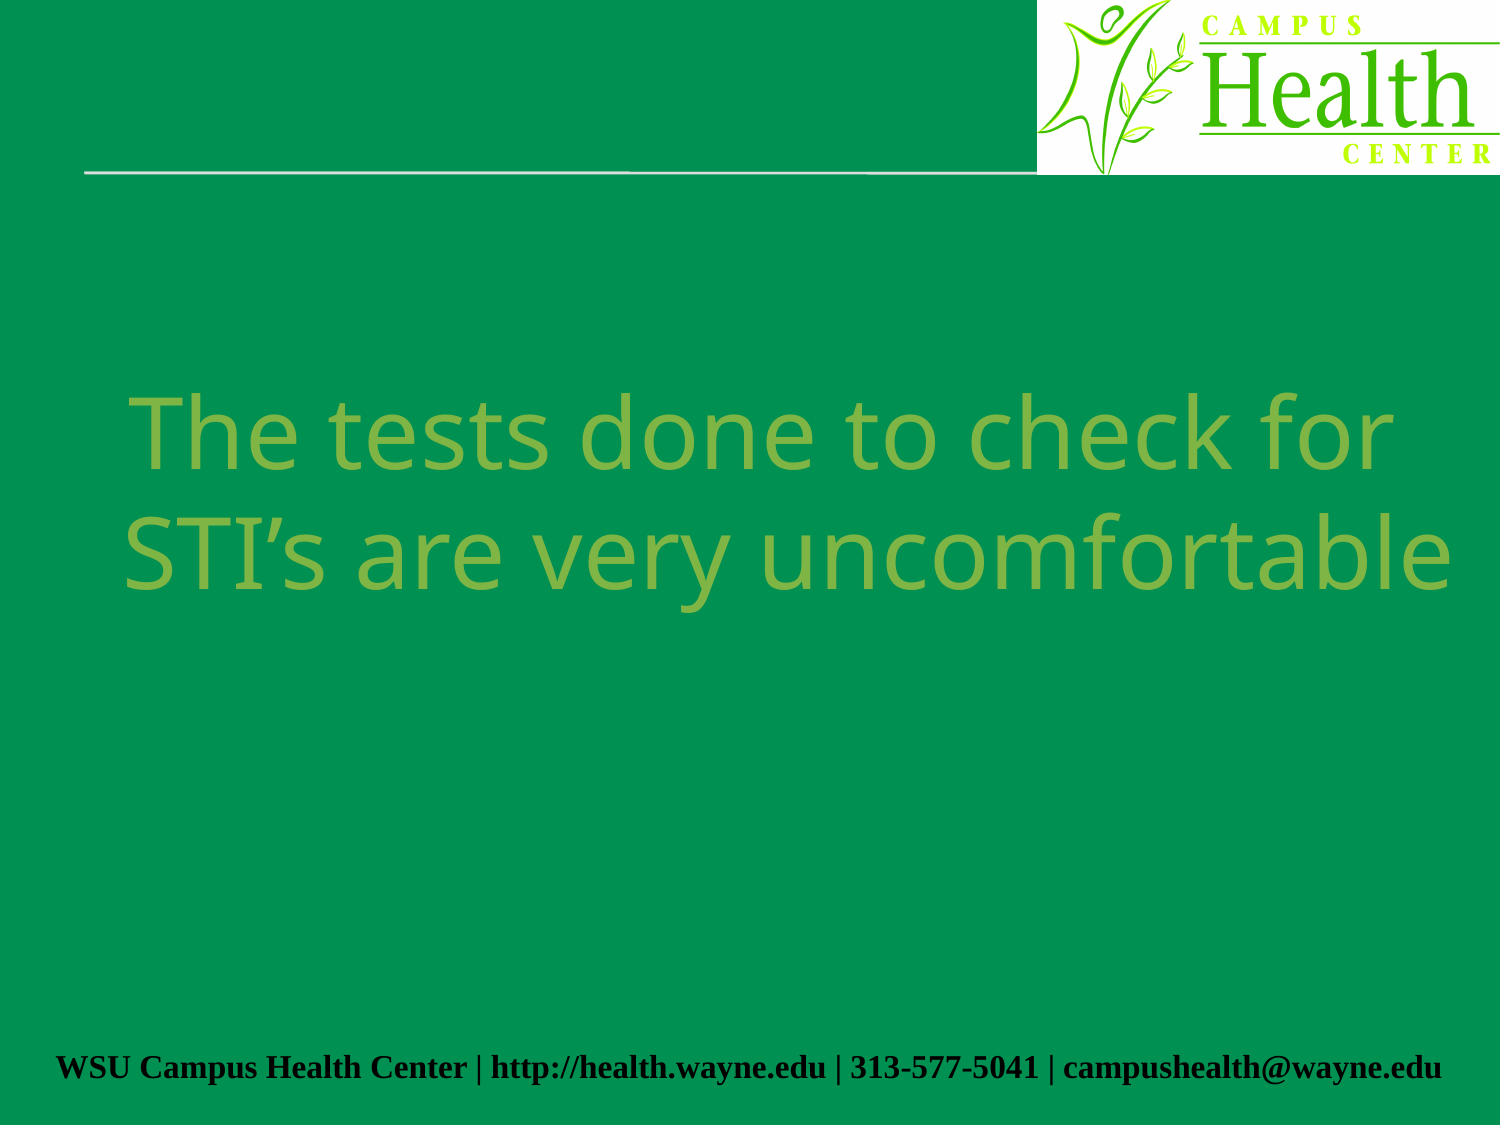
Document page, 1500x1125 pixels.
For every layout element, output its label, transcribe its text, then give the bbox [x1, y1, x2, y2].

picture [1037, 0, 1500, 176]
footer WSU Campus Health Center | http://health.wayne.edu | 313-577-5041 | campushealth@wayne.edu [0, 1037, 1500, 1125]
list The tests done to check for STI’s are very uncomfortable [50, 362, 1475, 670]
